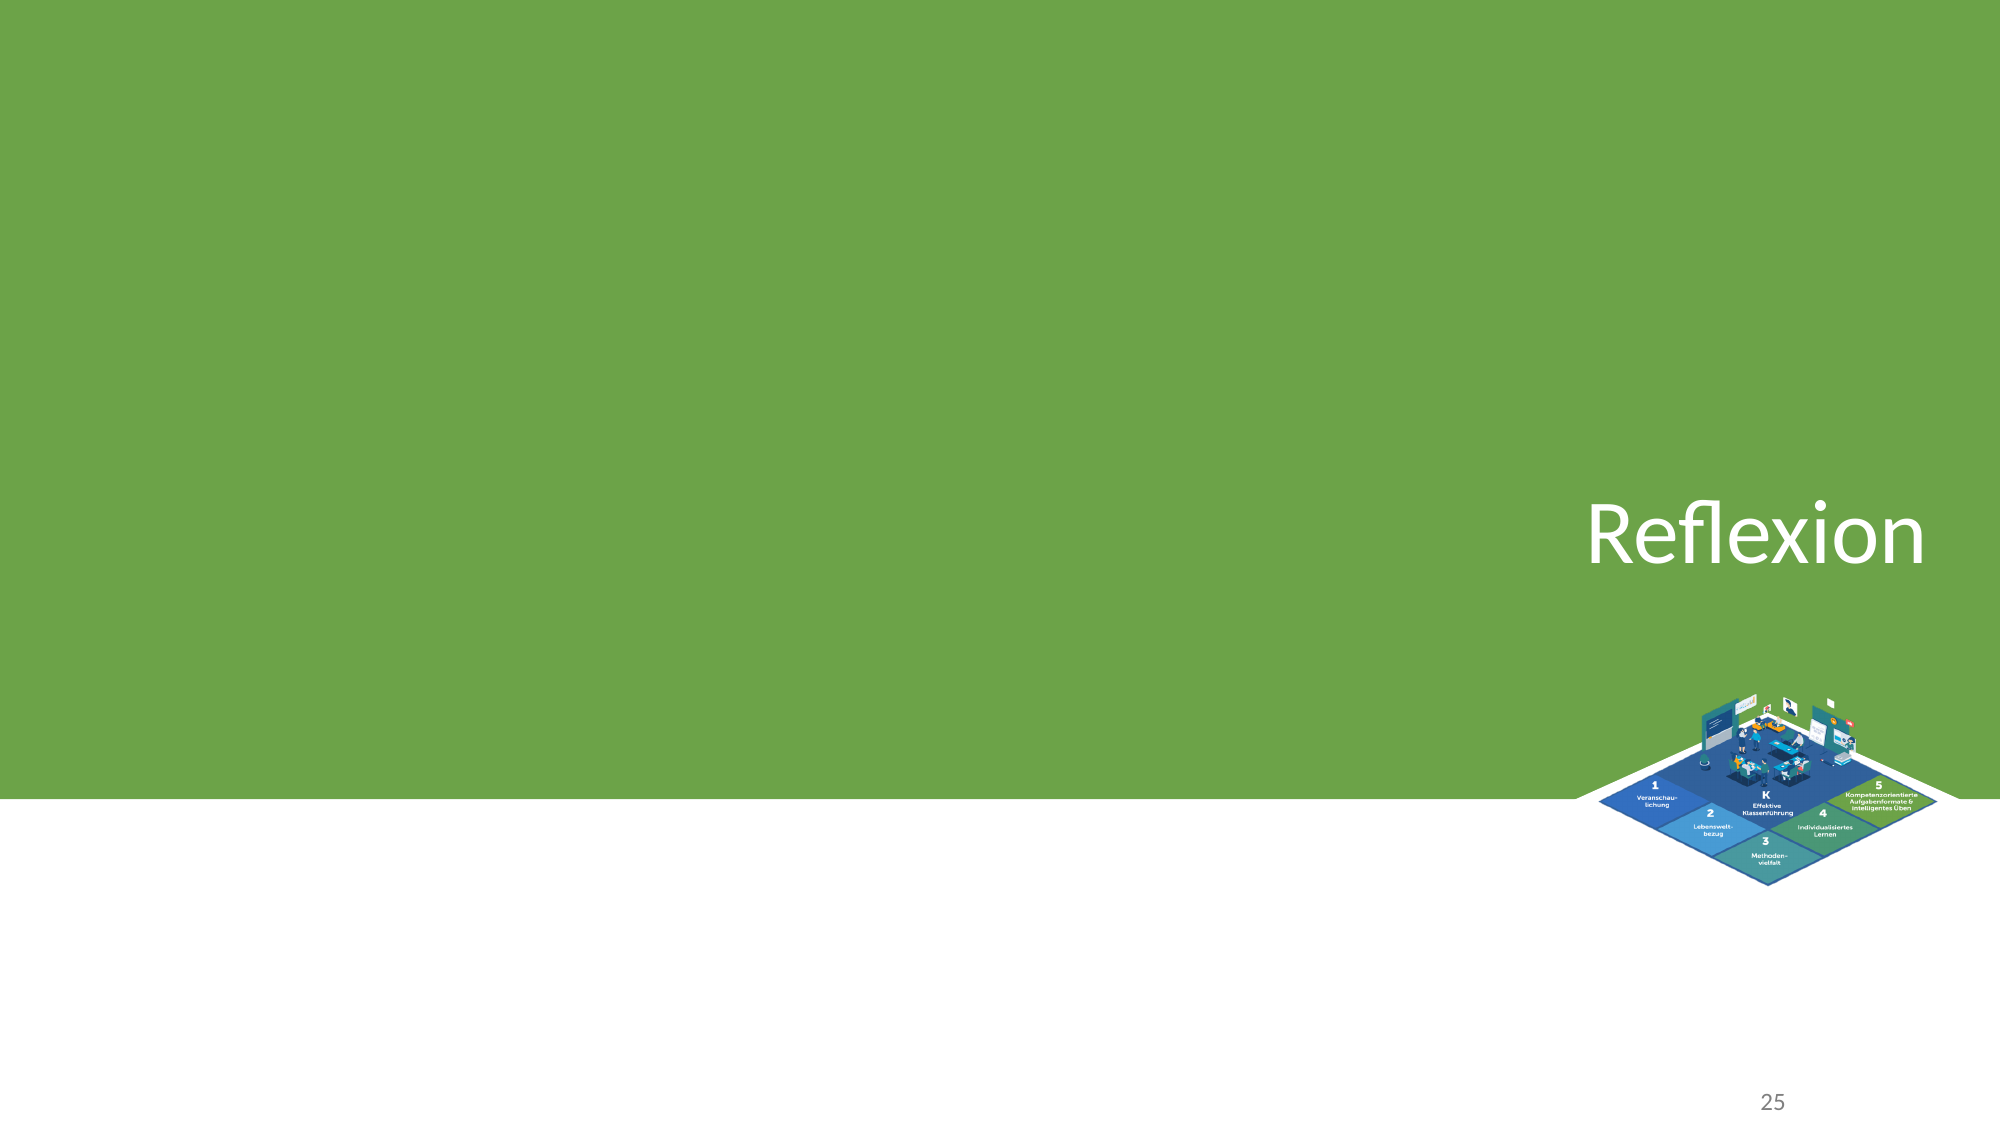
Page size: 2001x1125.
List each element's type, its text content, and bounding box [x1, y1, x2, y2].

slide_number 25 [1350, 1075, 1801, 1125]
list Reflexion [384, 476, 1944, 560]
picture [1591, 688, 1944, 889]
